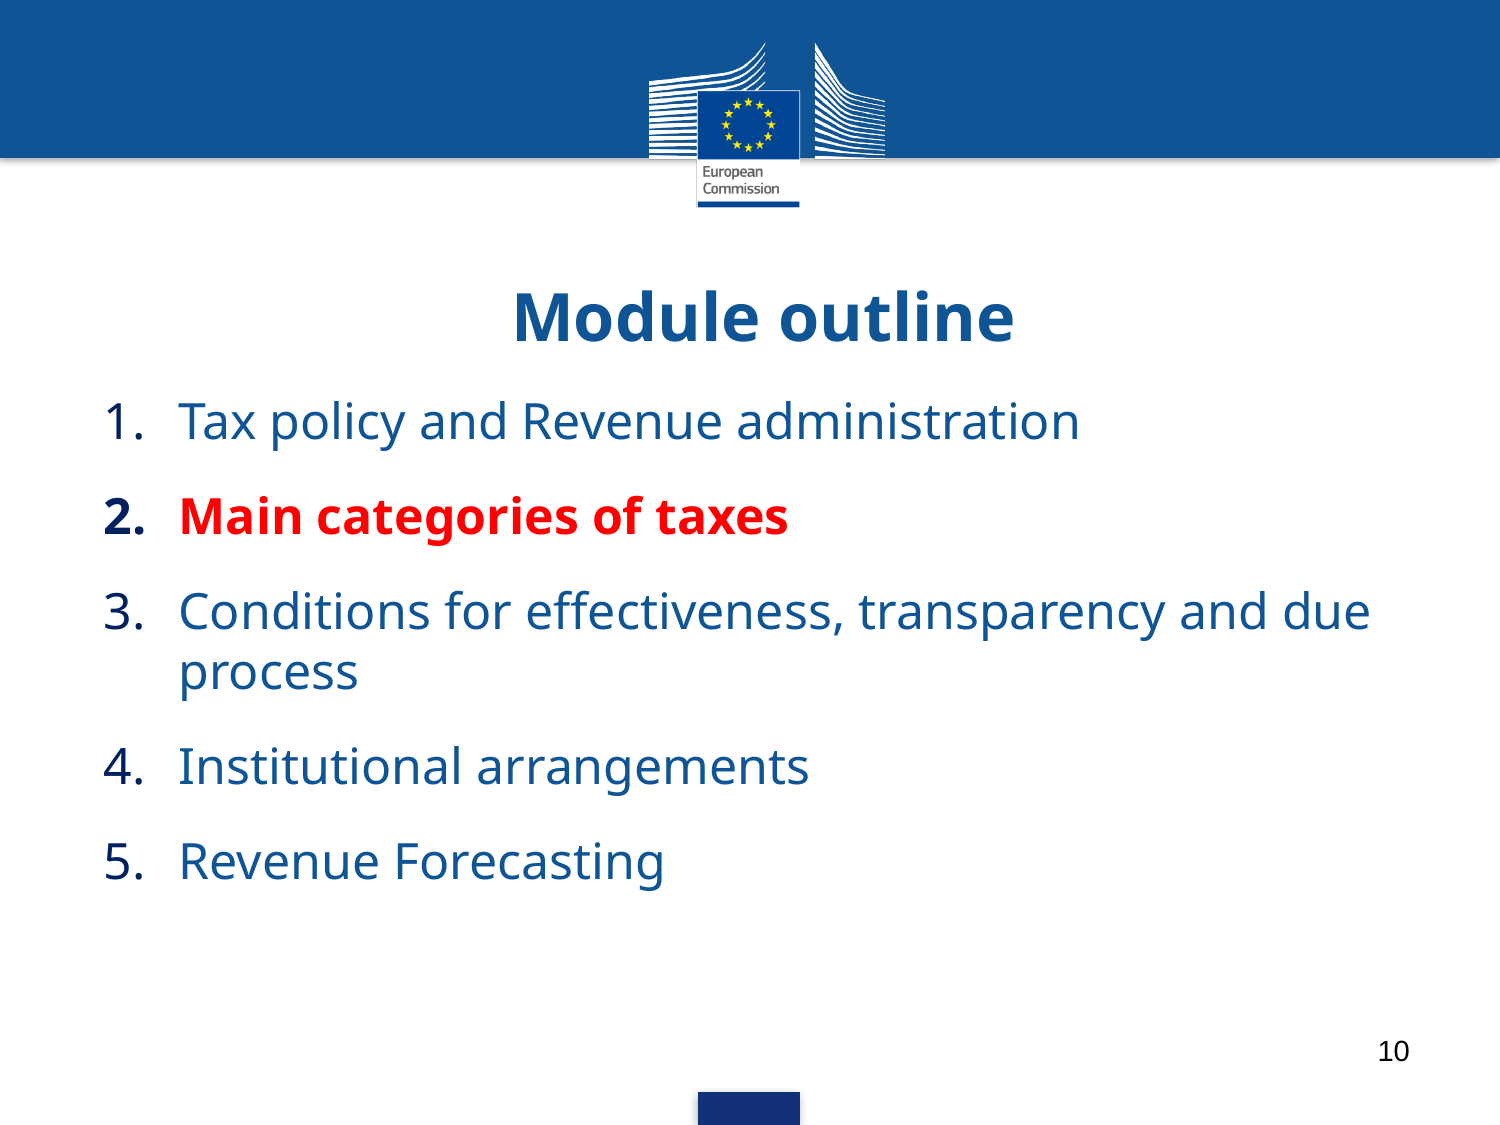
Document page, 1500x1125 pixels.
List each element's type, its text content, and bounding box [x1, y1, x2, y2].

picture [649, 42, 885, 208]
slide_number 10 [1074, 1024, 1426, 1103]
list Module outline Tax policy and Revenue administration Main categories of taxes Conditions for effectiveness, transparency and due process Institutional arrangements Revenue Forecasting [88, 266, 1439, 929]
